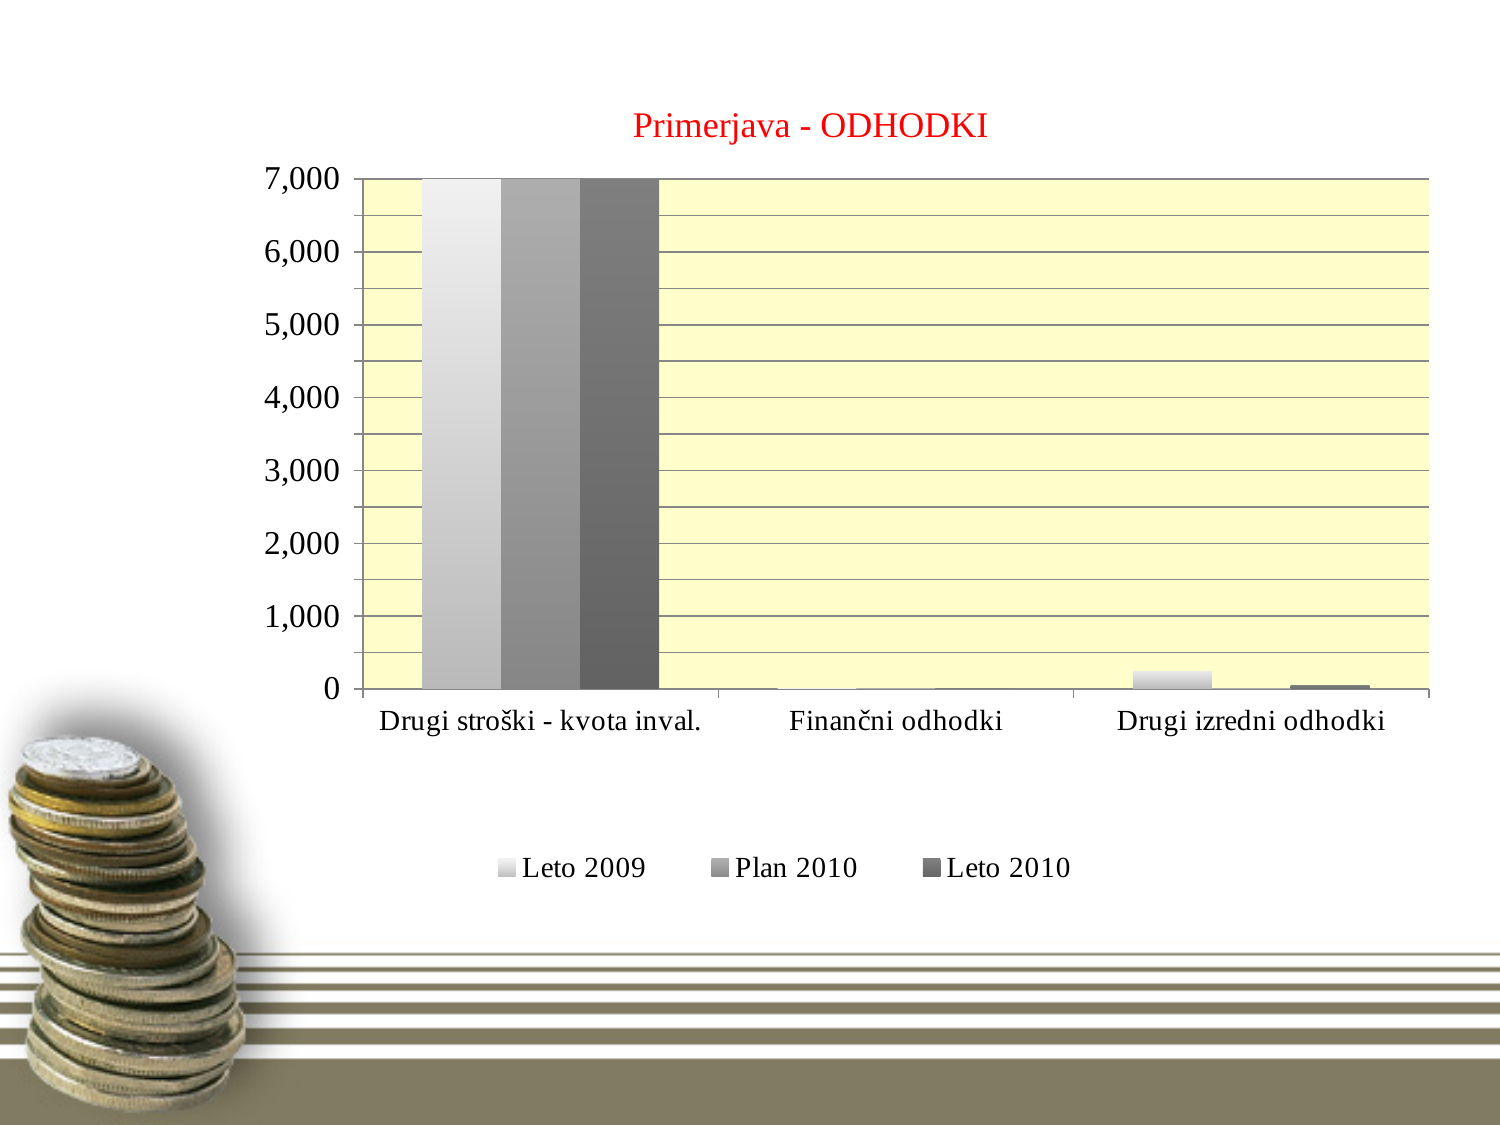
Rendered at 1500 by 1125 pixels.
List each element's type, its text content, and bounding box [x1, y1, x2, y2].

title Primerjava - ODHODKI [234, 93, 1388, 150]
chart [70, 152, 1430, 1044]
picture [0, 0, 1500, 1125]
